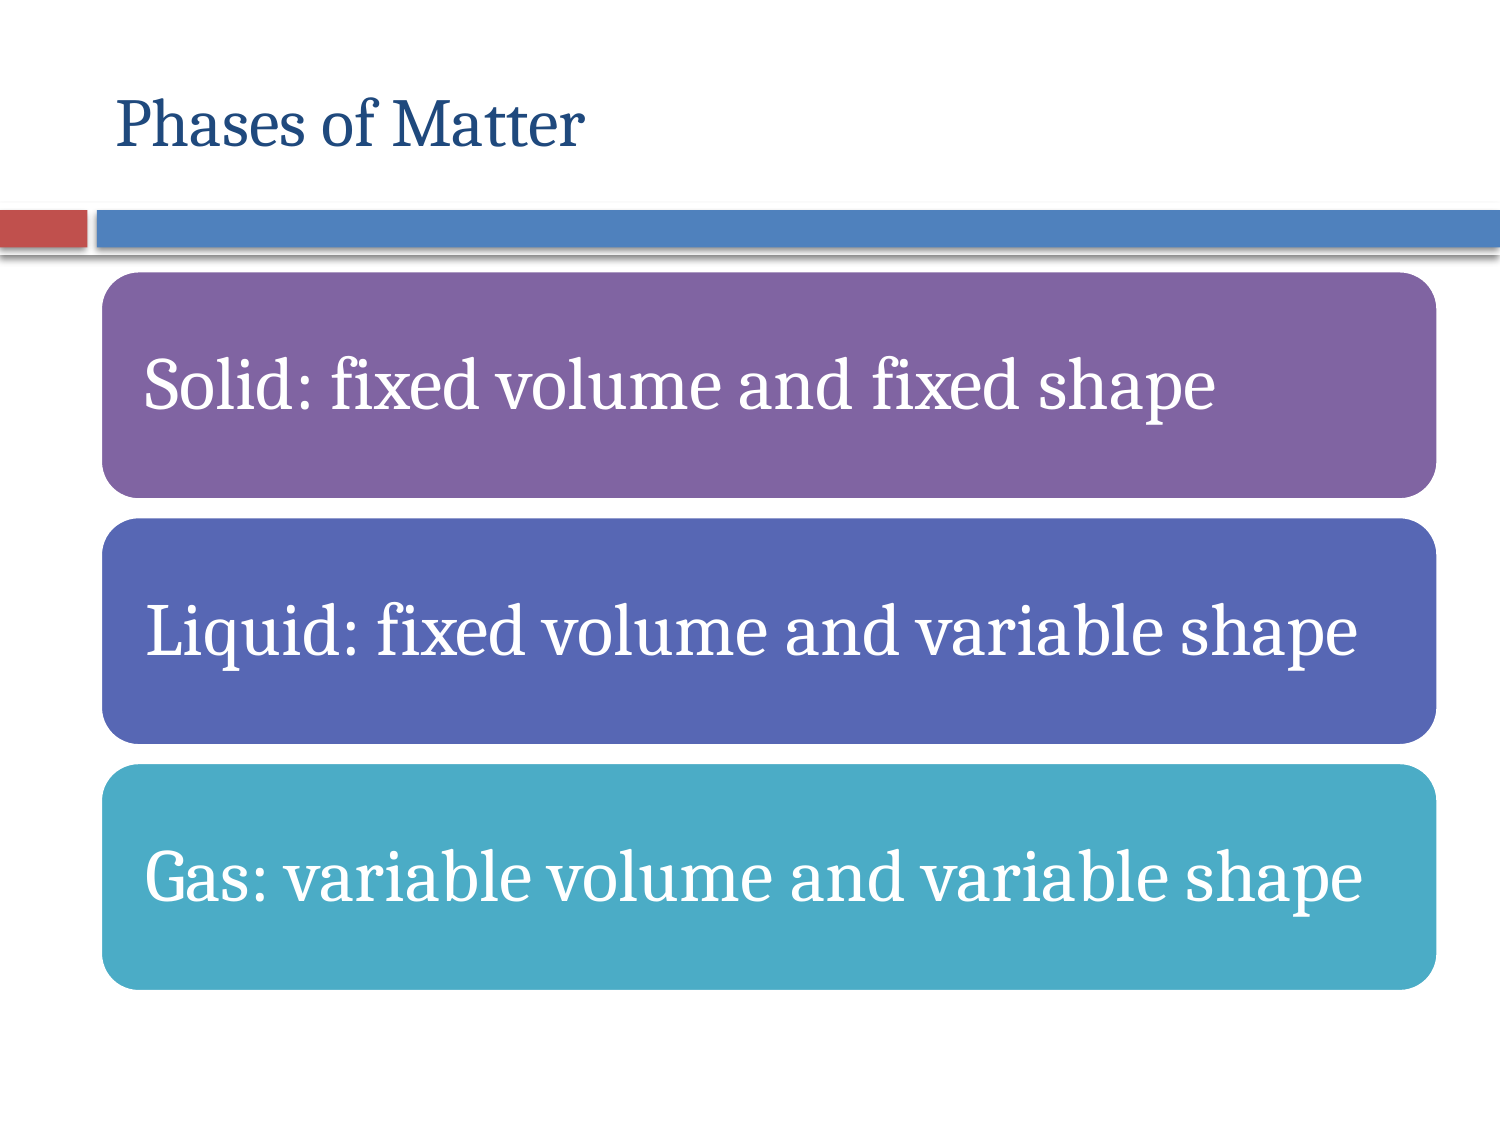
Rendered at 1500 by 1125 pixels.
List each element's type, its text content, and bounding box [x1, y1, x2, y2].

title Phases of Matter [100, 37, 1438, 200]
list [100, 262, 1439, 1001]
